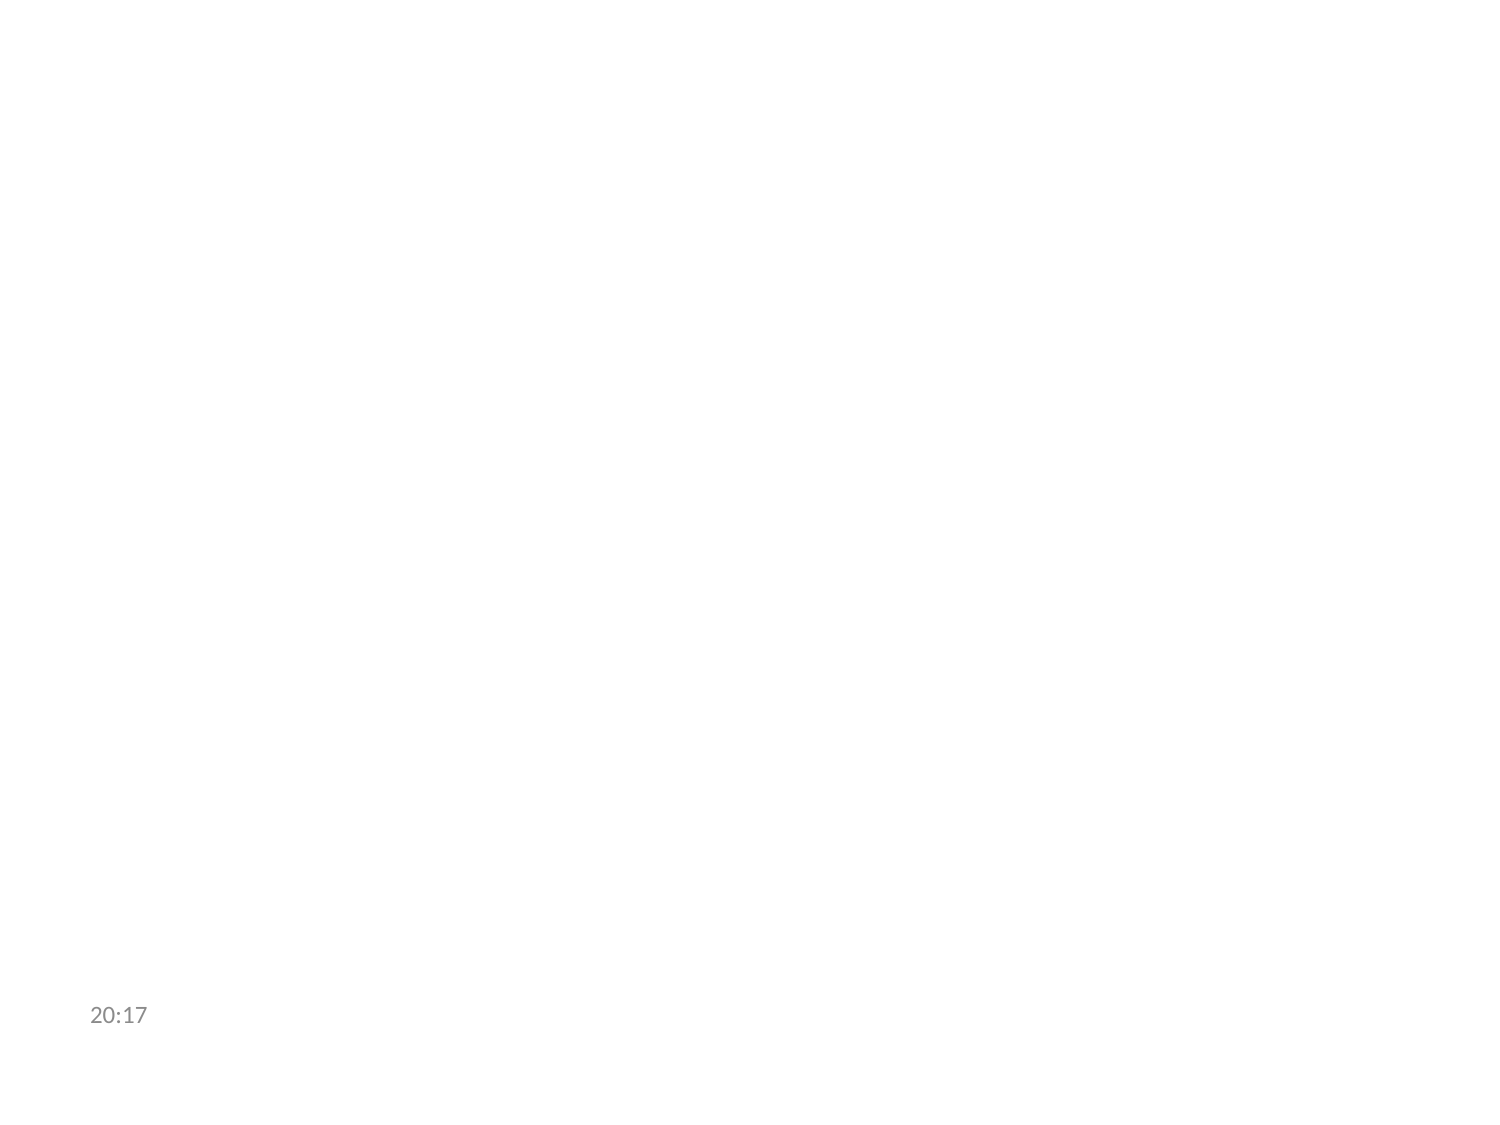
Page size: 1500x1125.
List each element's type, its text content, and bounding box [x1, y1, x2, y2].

text_box 15:35 [75, 983, 425, 1044]
